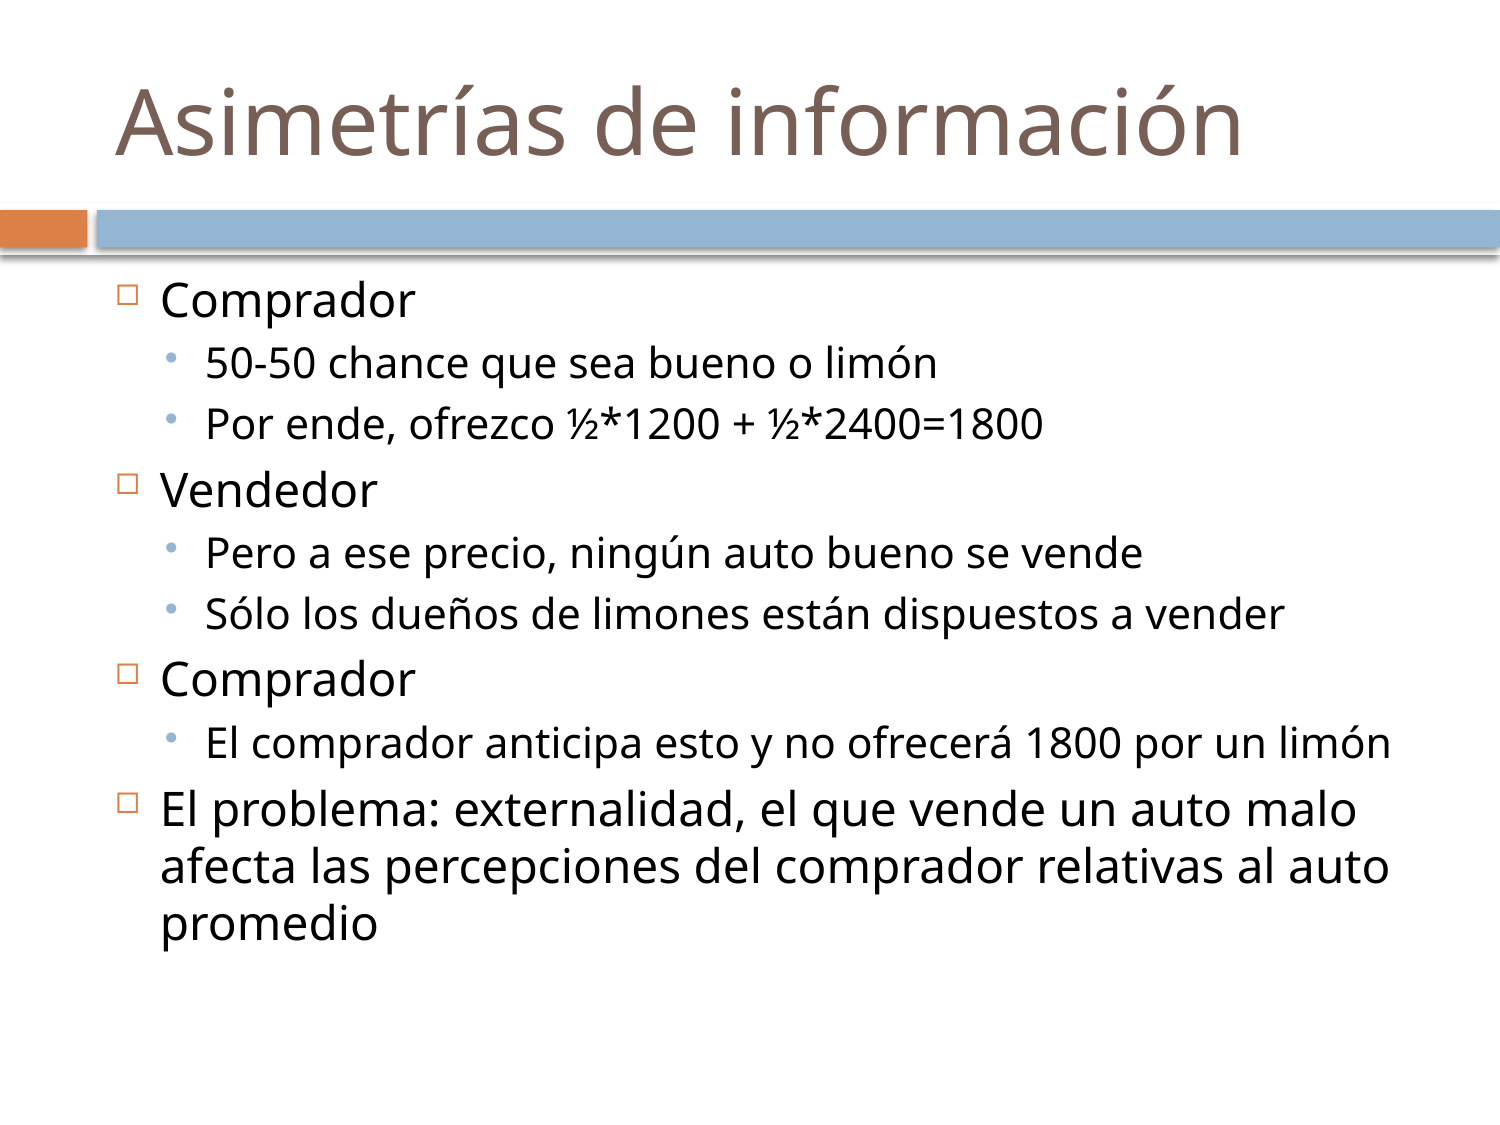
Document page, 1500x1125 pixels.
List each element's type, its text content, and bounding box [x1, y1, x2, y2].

list Comprador 50-50 chance que sea bueno o limón Por ende, ofrezco ½*1200 + ½*2400=1800 Vendedor Pero a ese precio, ningún auto bueno se vende Sólo los dueños de limones están dispuestos a vender Comprador El comprador anticipa esto y no ofrecerá 1800 por un limón El problema: externalidad, el que vende un auto malo afecta las percepciones del comprador relativas al auto promedio [100, 262, 1438, 1000]
title Asimetrías de información [100, 37, 1438, 200]
